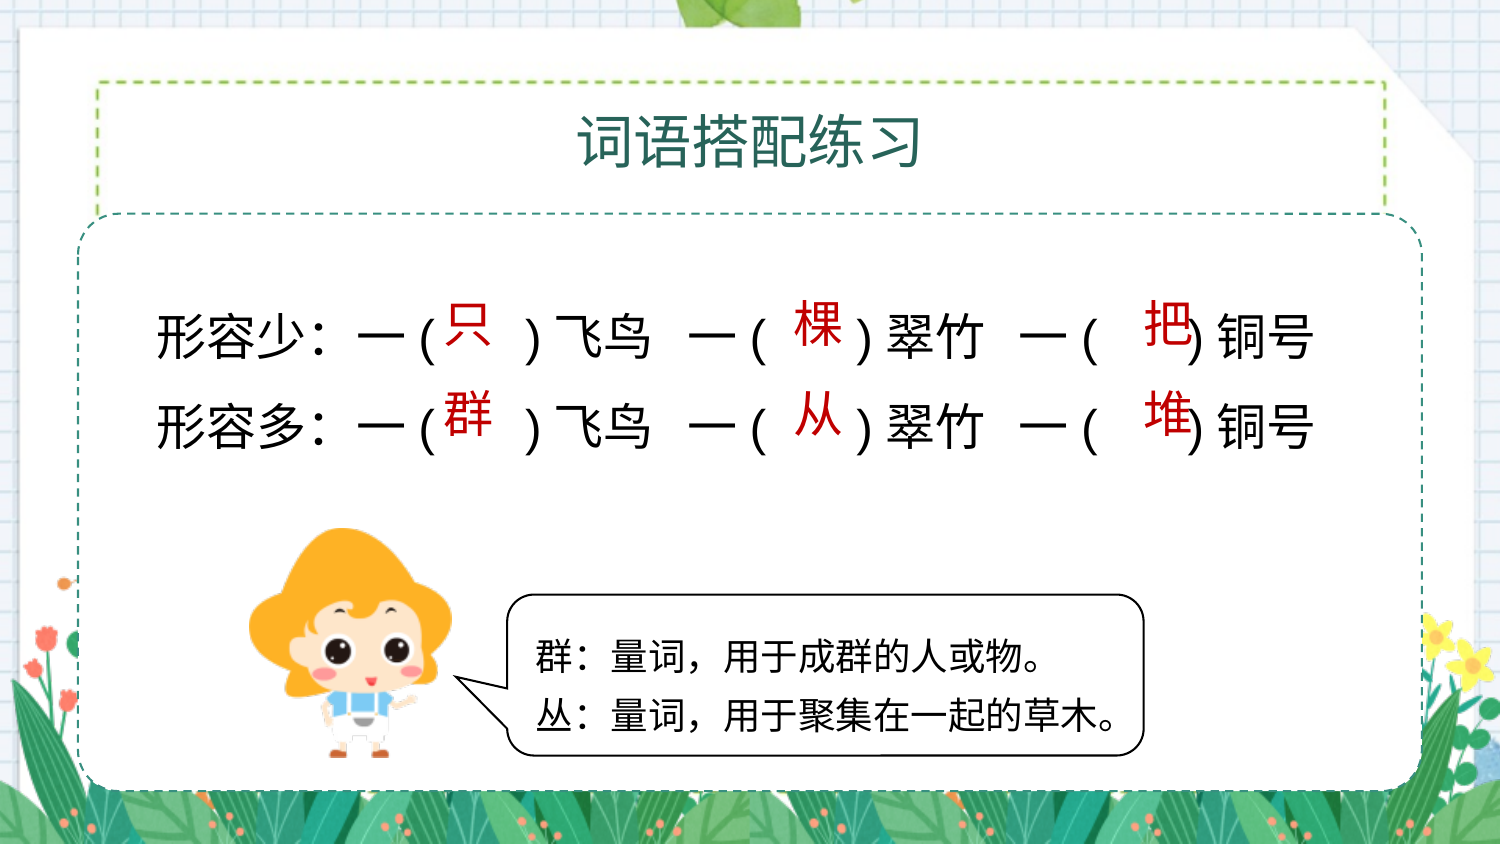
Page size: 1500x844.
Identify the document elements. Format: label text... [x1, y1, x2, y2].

text_box 形容少：一( )飞鸟 一( )翠竹 一( )铜号 形容多：一( )飞鸟 一( )翠竹 一( )铜号 [141, 268, 1359, 463]
text_box 棵 [778, 284, 859, 360]
text_box 把 [1128, 284, 1209, 360]
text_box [507, 594, 1144, 756]
text_box 只 [428, 284, 509, 360]
text_box 词语搭配练习 [560, 97, 940, 183]
text_box 群 [428, 374, 509, 450]
text_box 堆 [1128, 374, 1209, 450]
text_box [76, 212, 1423, 566]
text_box 从 [778, 374, 859, 450]
picture [0, 0, 1500, 844]
